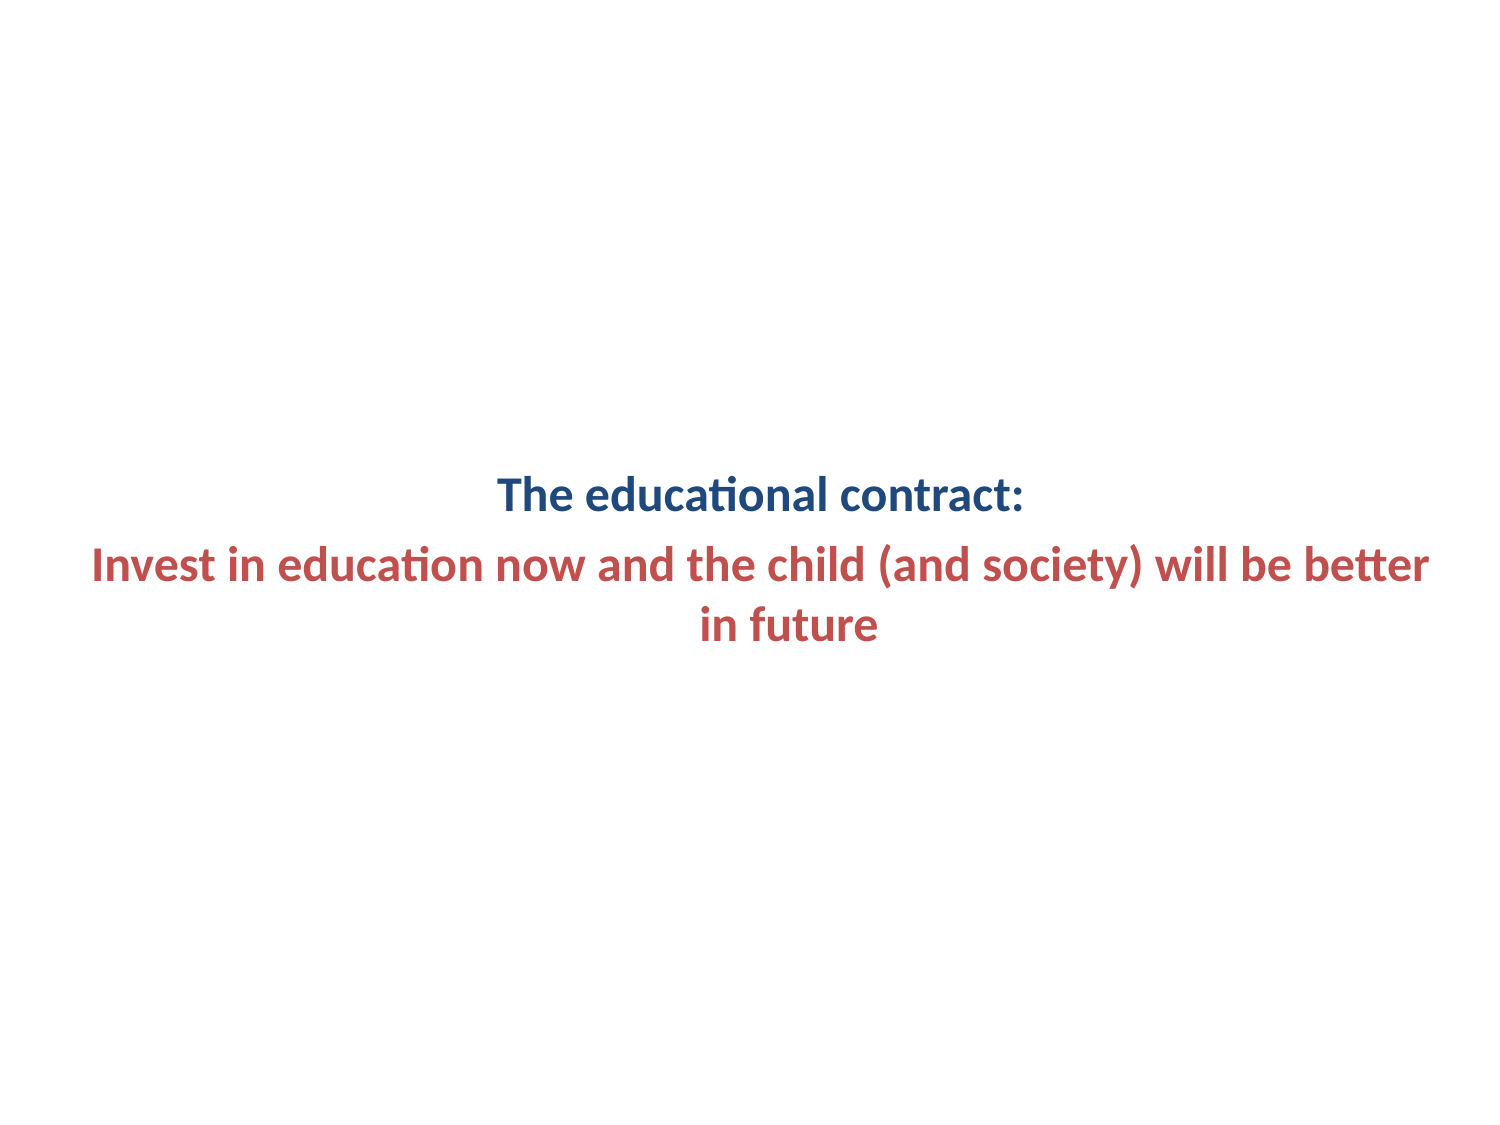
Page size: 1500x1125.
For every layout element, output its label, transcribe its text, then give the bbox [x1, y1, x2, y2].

list The educational contract: Invest in education now and the child (and society) will be better in future [75, 66, 1447, 1047]
